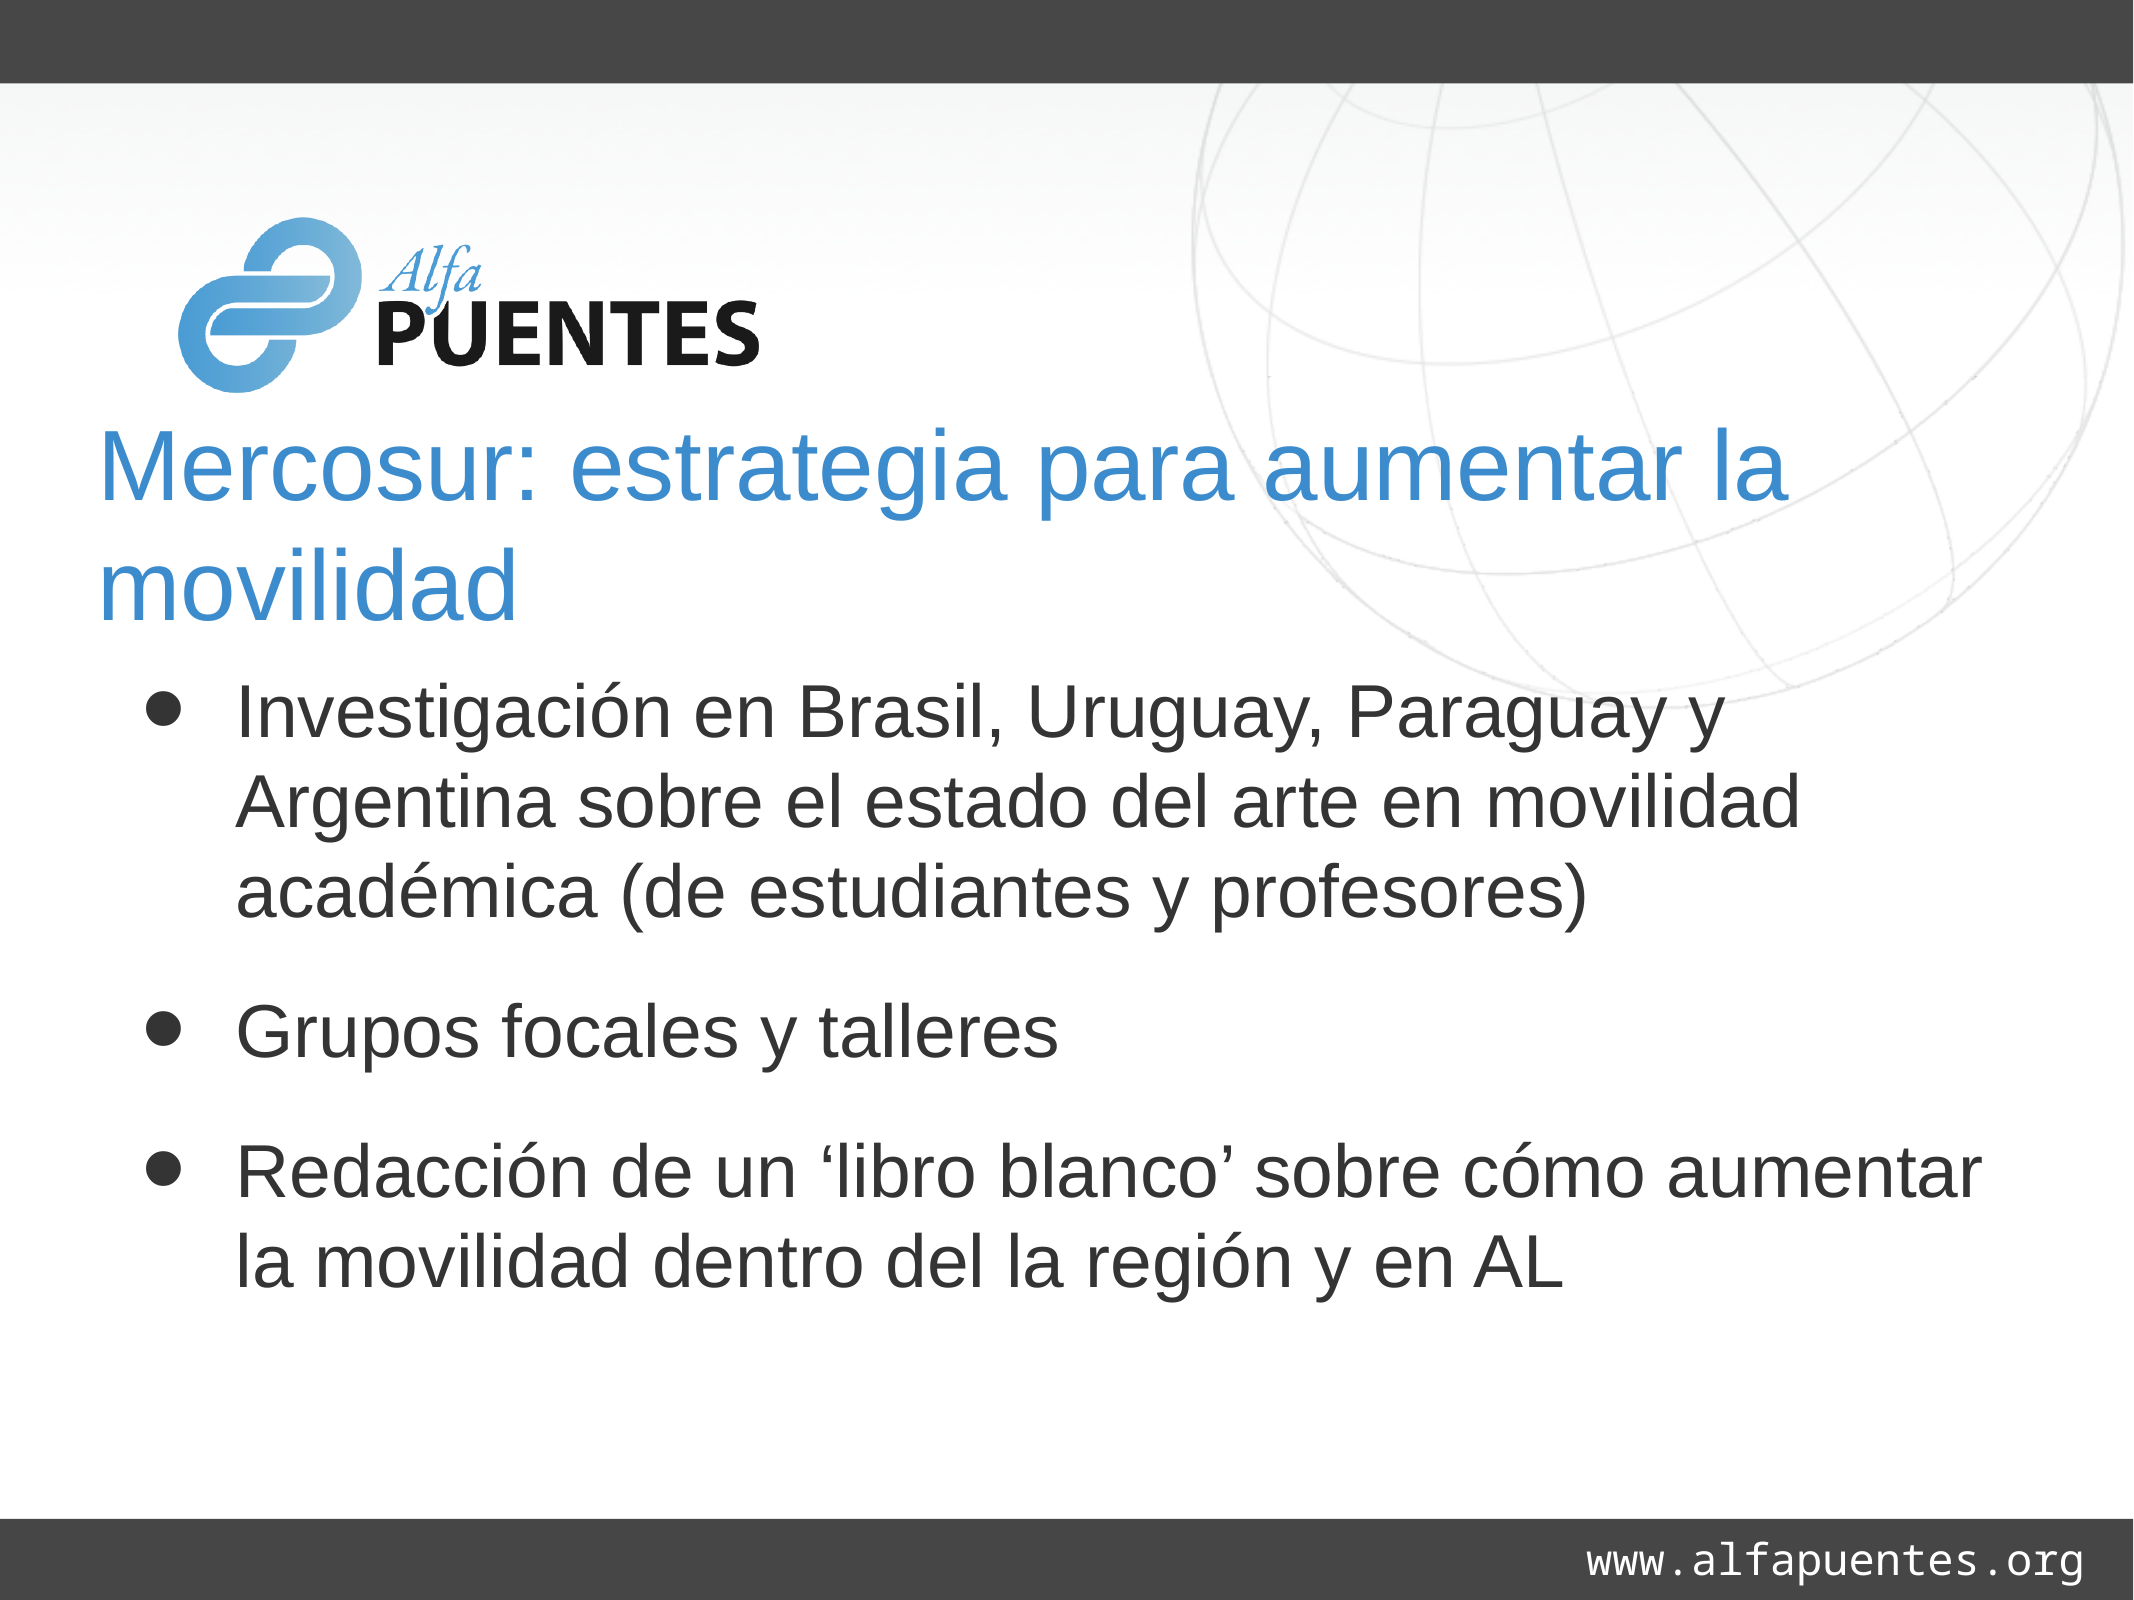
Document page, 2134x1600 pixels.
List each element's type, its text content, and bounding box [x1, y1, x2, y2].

list Investigación en Brasil, Uruguay, Paraguay y Argentina sobre el estado del arte en movilidad académica (de estudiantes y profesores) Grupos focales y talleres Redacción de un ‘libro blanco’ sobre cómo aumentar la movilidad dentro del la región y en AL [89, 653, 2043, 1600]
picture [0, 84, 2134, 723]
title Mercosur: estrategia para aumentar la movilidad [89, 445, 2043, 597]
